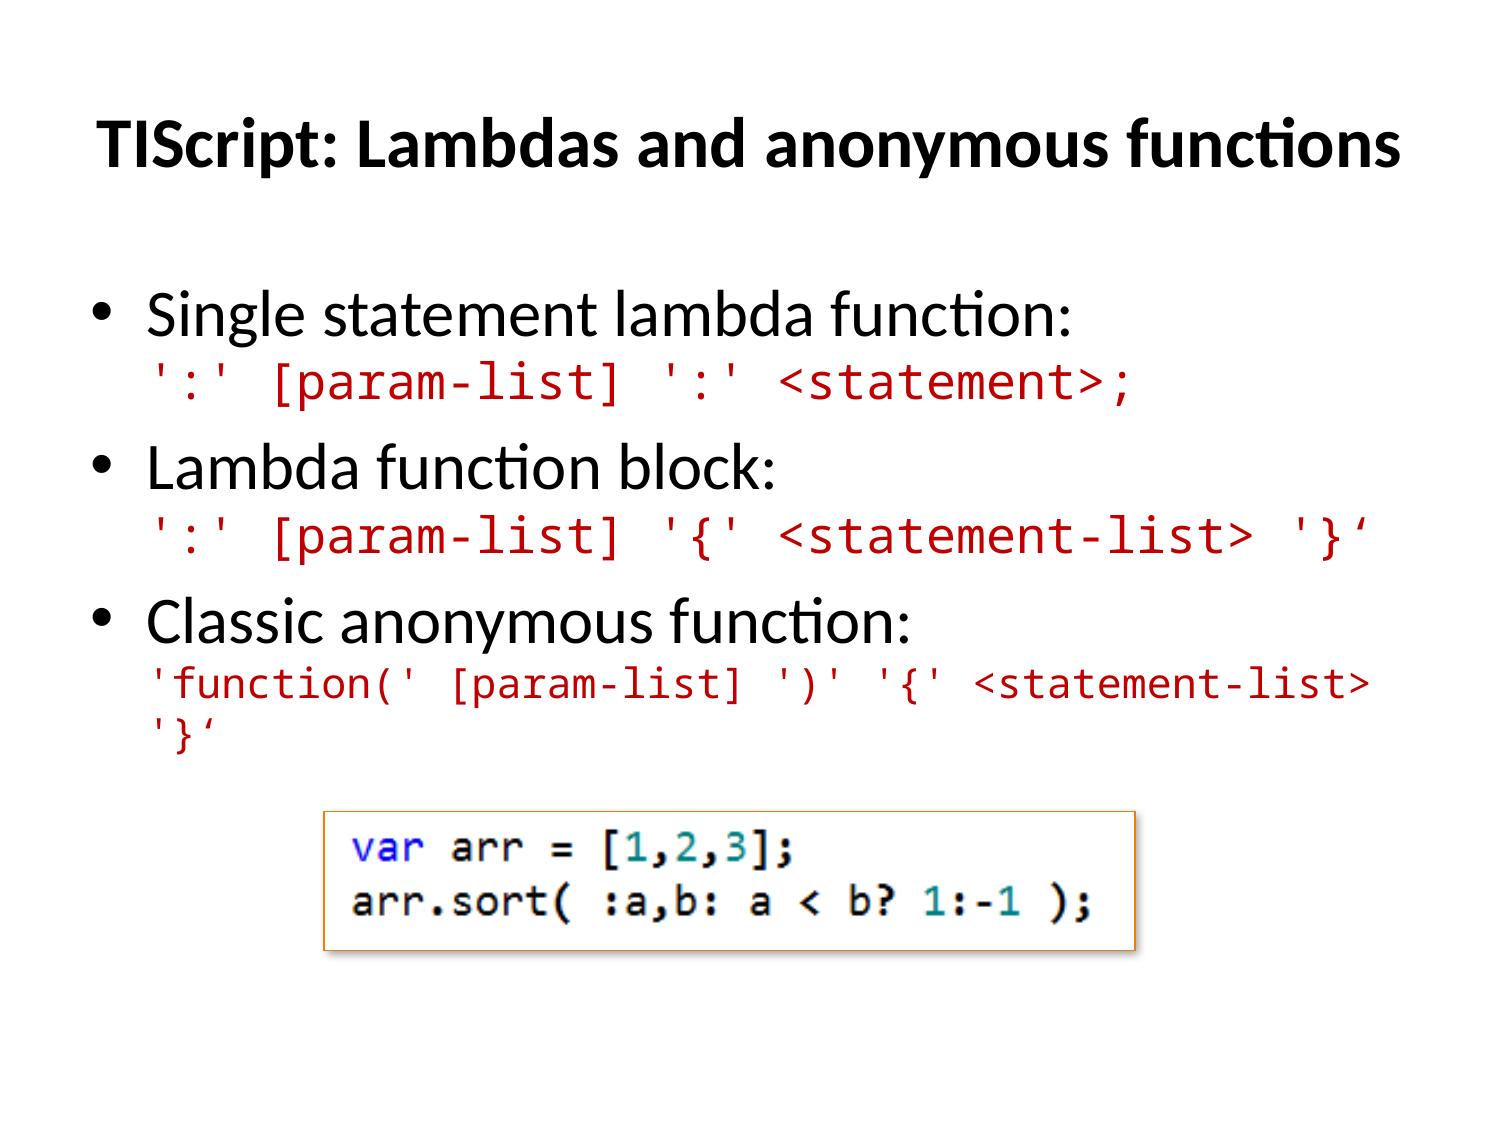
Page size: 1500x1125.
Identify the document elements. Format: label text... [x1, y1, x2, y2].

list Single statement lambda function: ':' [param-list] ':' <statement>; Lambda function block: ':' [param-list] '{' <statement-list> '}‘ Classic anonymous function: 'function(' [param-list] ')' '{' <statement-list> '}‘ [75, 262, 1425, 1005]
picture [324, 812, 1135, 951]
title TIScript: Lambdas and anonymous functions [75, 45, 1425, 233]
